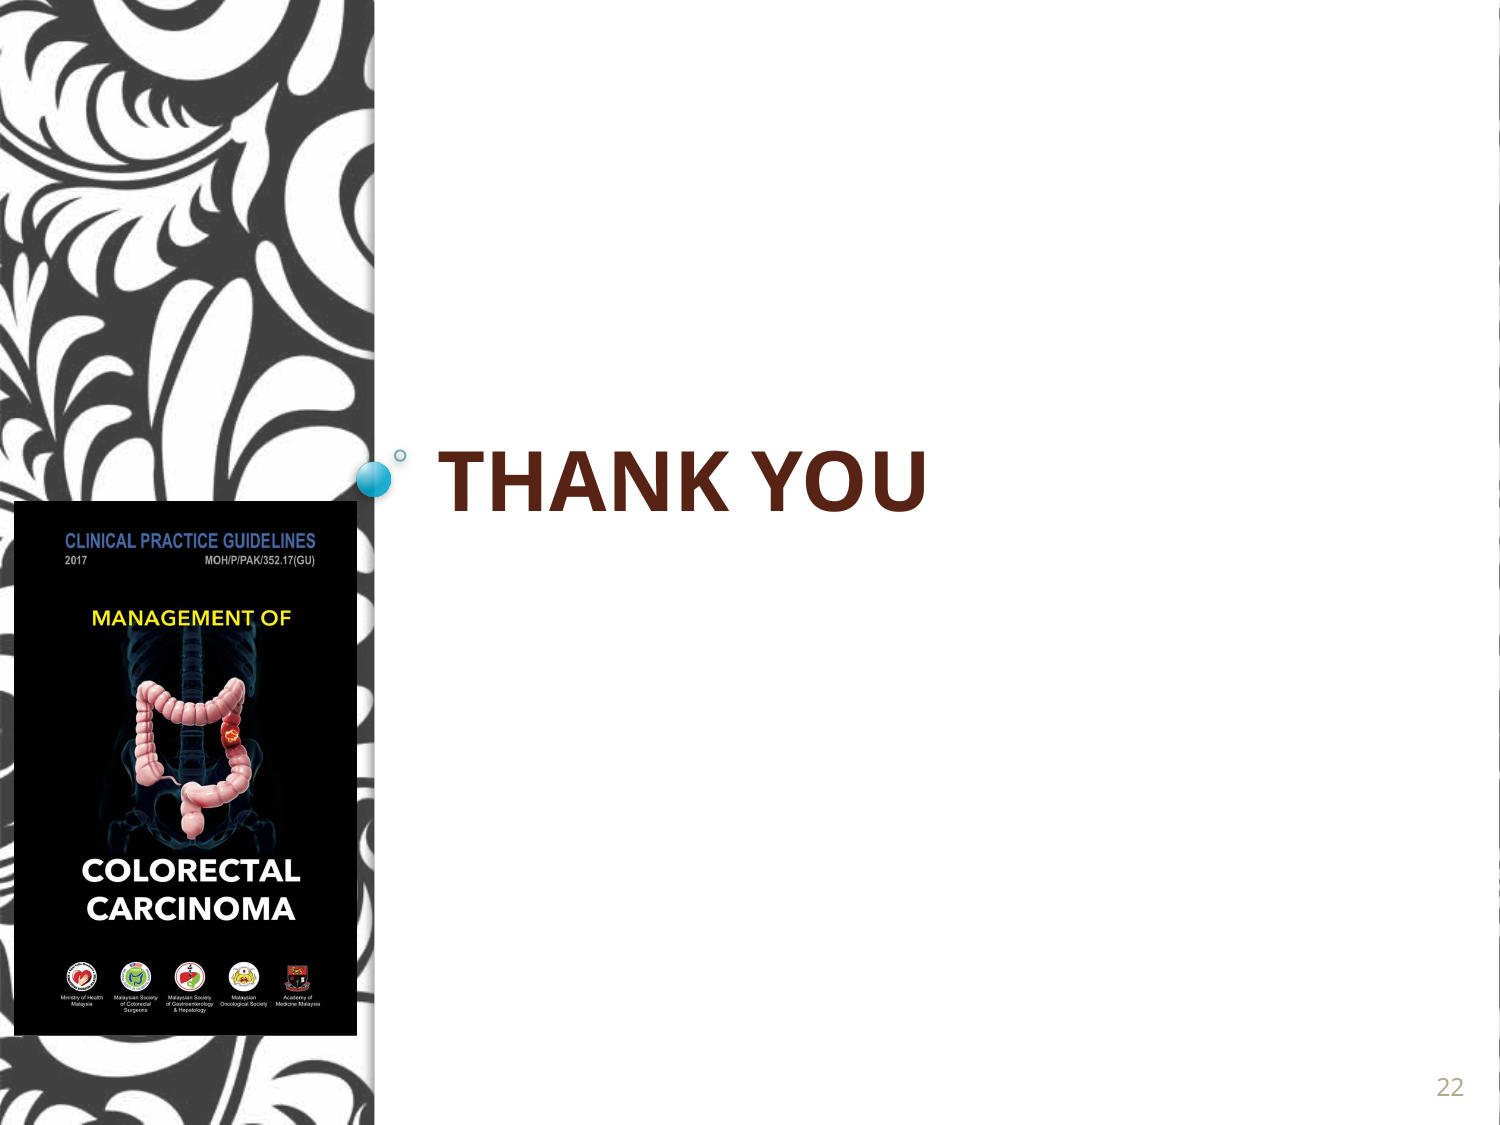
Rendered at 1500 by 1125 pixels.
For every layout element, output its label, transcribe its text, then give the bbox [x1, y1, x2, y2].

picture [14, 501, 358, 1036]
slide_number 22 [1413, 1034, 1488, 1113]
title Thank You [422, 426, 1473, 802]
